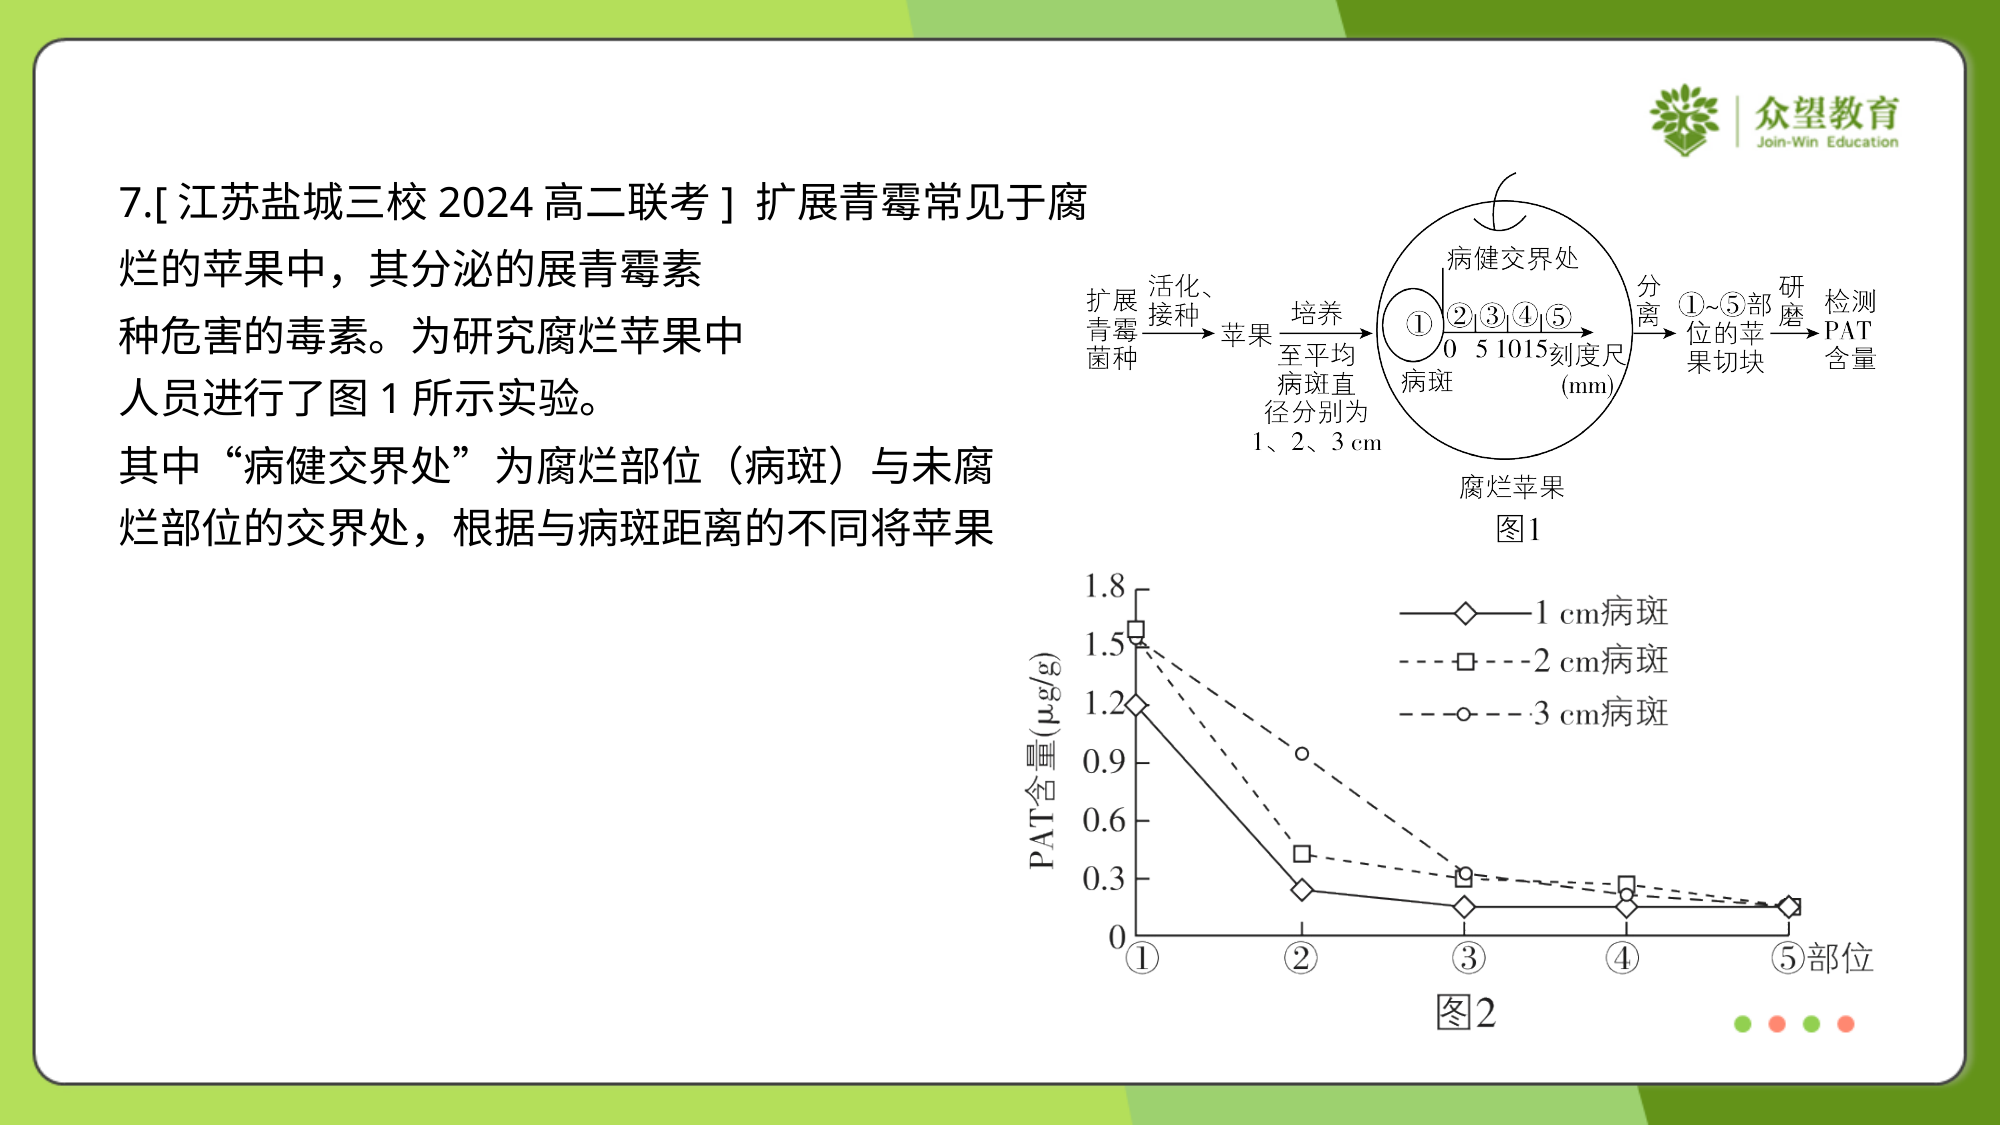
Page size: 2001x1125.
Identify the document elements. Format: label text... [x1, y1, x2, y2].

text_box 其中“病健交界处”为腐烂部位（病斑）与未腐 烂部位的交界处，根据与病斑距离的不同将苹果 [118, 422, 1001, 547]
picture [0, 0, 2000, 1125]
